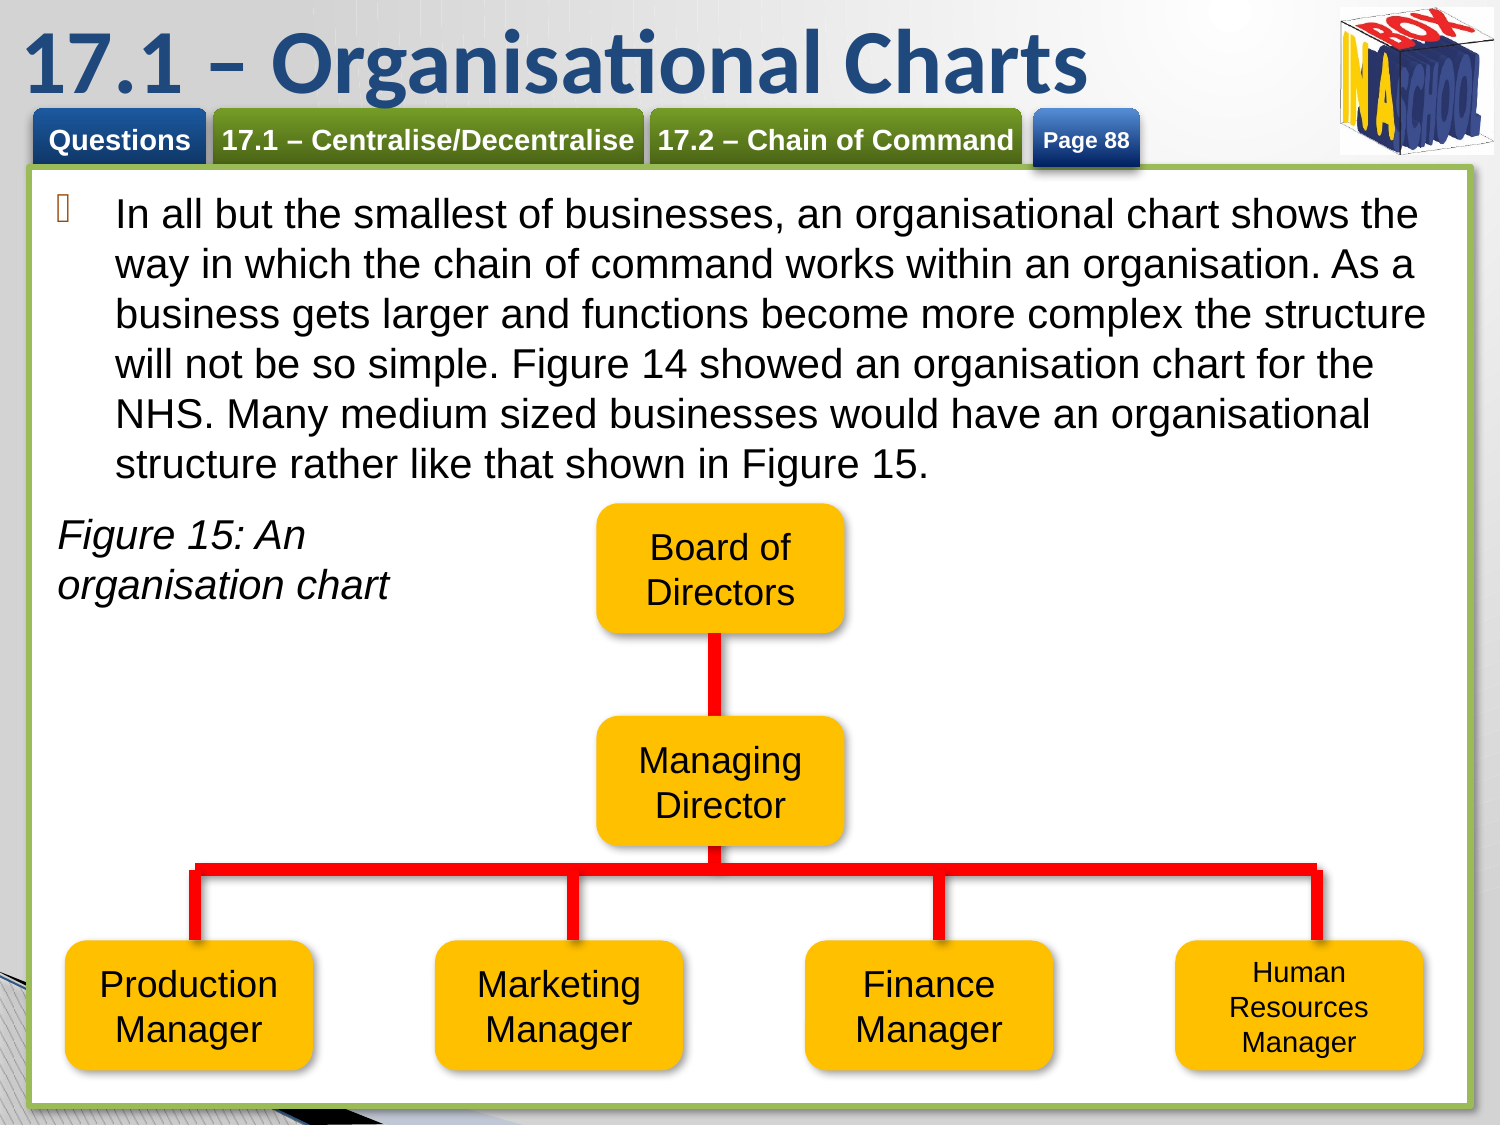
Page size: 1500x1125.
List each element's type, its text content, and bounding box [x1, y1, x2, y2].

text_box Managing Director [591, 711, 709, 851]
text_box Finance Manager [800, 935, 1058, 1075]
text_box Marketing Manager [430, 935, 688, 1075]
title 17.1 – Organisational Charts [5, 11, 1270, 102]
text_box Figure 15: An organisation chart [42, 500, 405, 615]
picture [1340, 7, 1495, 155]
picture [281, 1114, 303, 1125]
text_box In all but the smallest of businesses, an organisational chart shows the way in which the chain of command works within an organisation. As a business gets larger and functions become more complex the structure will not be so simple. Figure 14 showed an organisation chart for the NHS. Many medium sized businesses would have an organisational structure rather like that shown in Figure 15. [41, 179, 1447, 495]
text_box Human Resources Manager [1170, 935, 1428, 1075]
text_box Managing Director [719, 711, 849, 851]
text_box Board of Directors [591, 498, 849, 638]
text_box Production Manager [60, 935, 318, 1075]
text_box Page 88 [1033, 108, 1140, 168]
